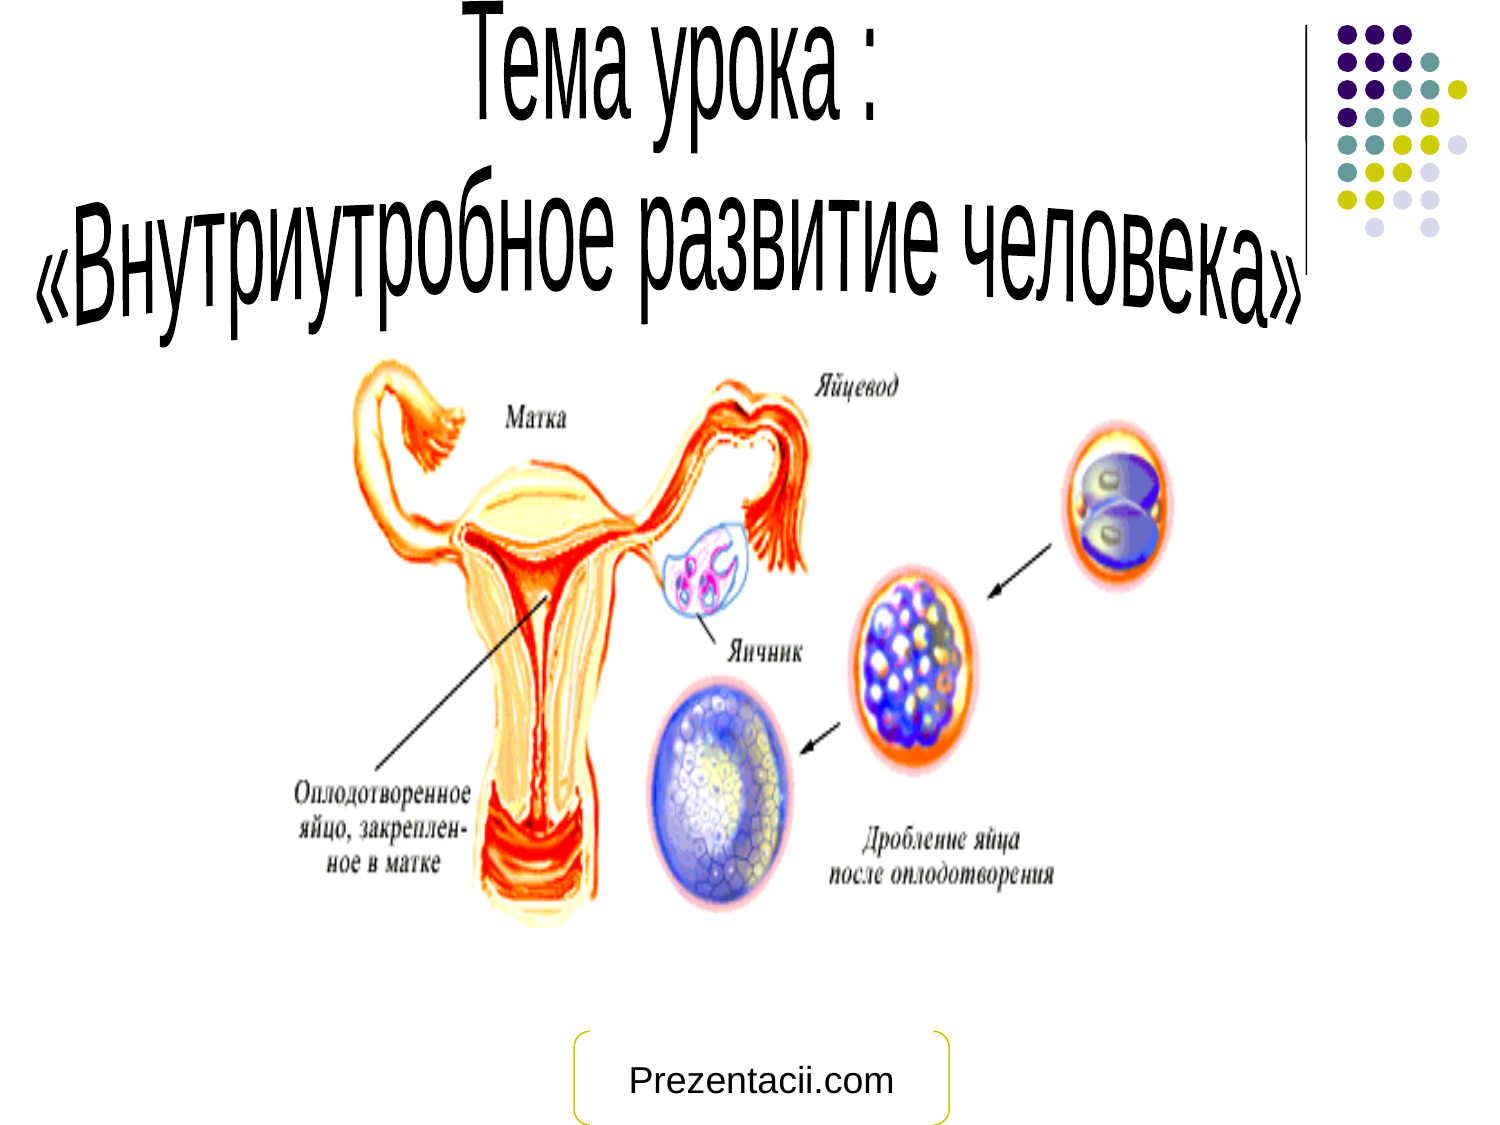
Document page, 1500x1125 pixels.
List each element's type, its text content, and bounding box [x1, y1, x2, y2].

picture [280, 351, 1186, 929]
text_box Prezentacii.com [573, 1030, 950, 1125]
